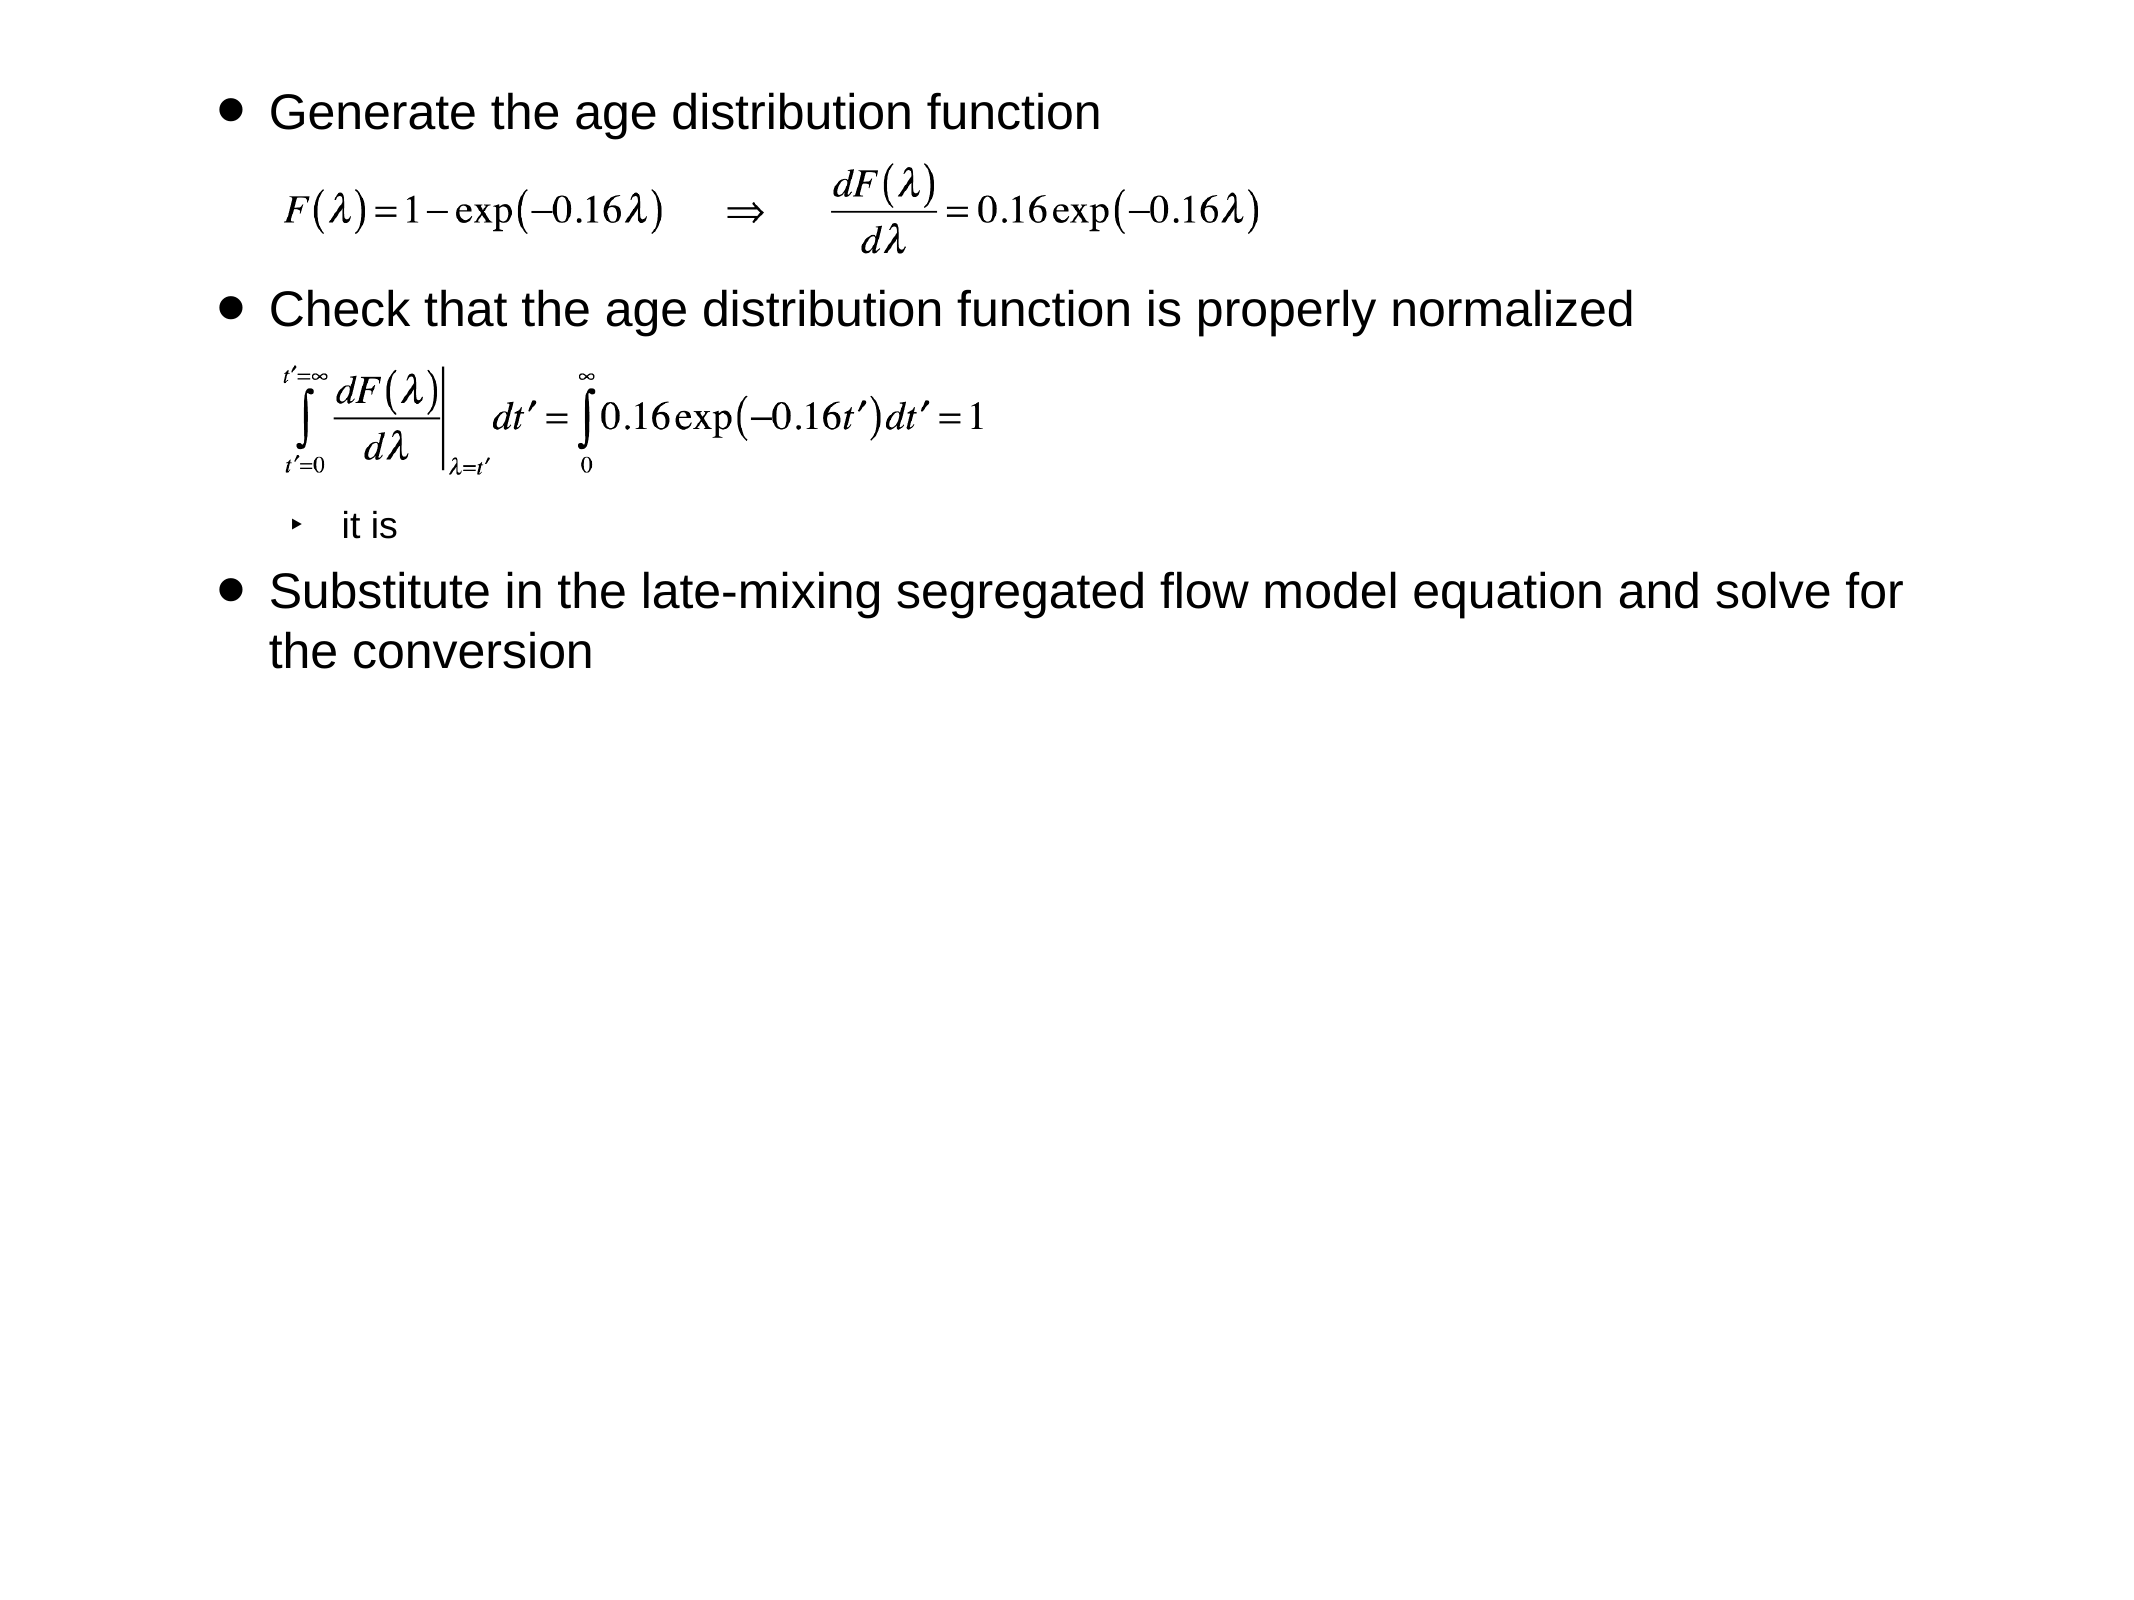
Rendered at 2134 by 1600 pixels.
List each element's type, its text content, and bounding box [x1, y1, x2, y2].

picture [276, 356, 992, 482]
list Generate the age distribution function Check that the age distribution function is properly normalized it is Substitute in the late-mixing segregated flow model equation and solve for the conversion [208, 70, 1925, 1478]
picture [277, 156, 1267, 262]
